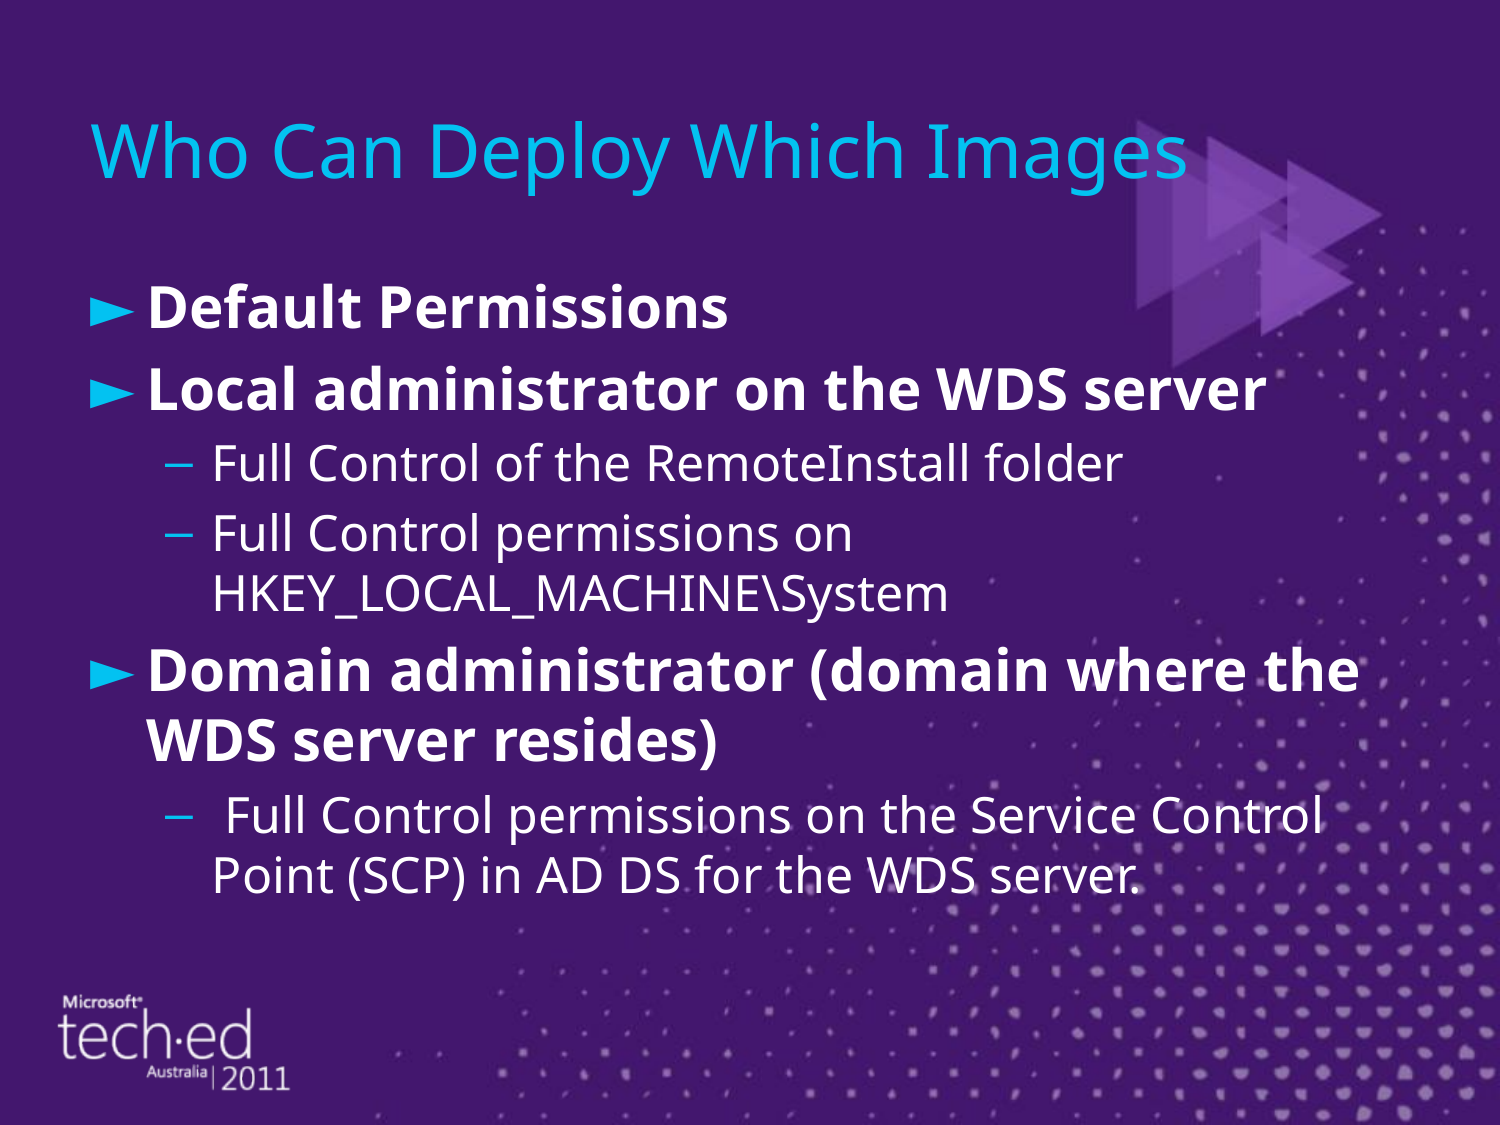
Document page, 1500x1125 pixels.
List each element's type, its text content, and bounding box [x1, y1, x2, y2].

list Default Permissions Local administrator on the WDS server Full Control of the RemoteInstall folder Full Control permissions on HKEY_LOCAL_MACHINE\System Domain administrator (domain where the WDS server resides) Full Control permissions on the Service Control Point (SCP) in AD DS for the WDS server. [75, 262, 1425, 1005]
title Who Can Deploy Which Images [75, 54, 1425, 243]
picture [0, 0, 1500, 1125]
